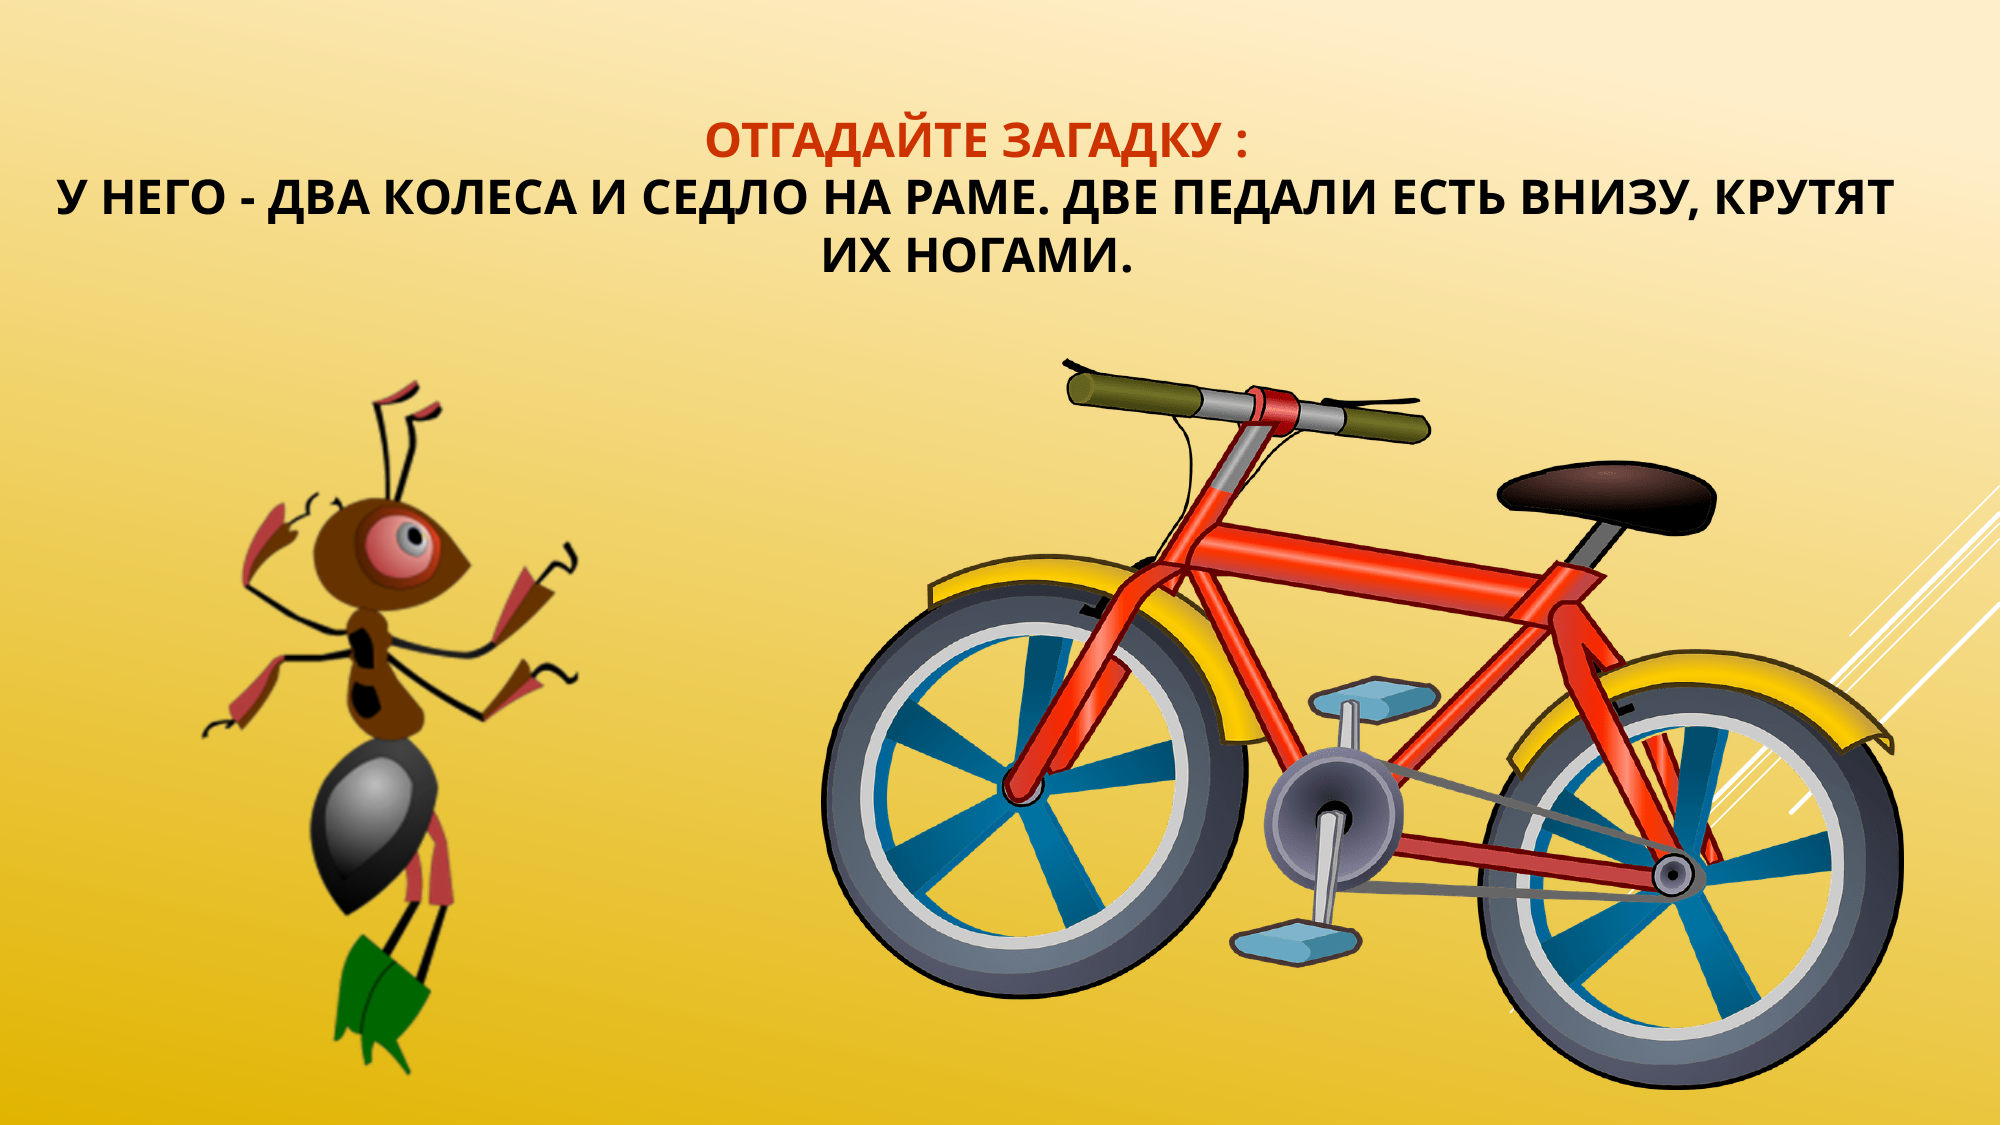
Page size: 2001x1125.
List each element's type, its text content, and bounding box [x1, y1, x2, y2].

title отгадайте загадку : У него - два колеса и седло на раме. Две педали есть внизу, крутят их ногами. [38, 100, 1917, 348]
picture [821, 358, 1904, 1090]
picture [83, 323, 688, 1101]
